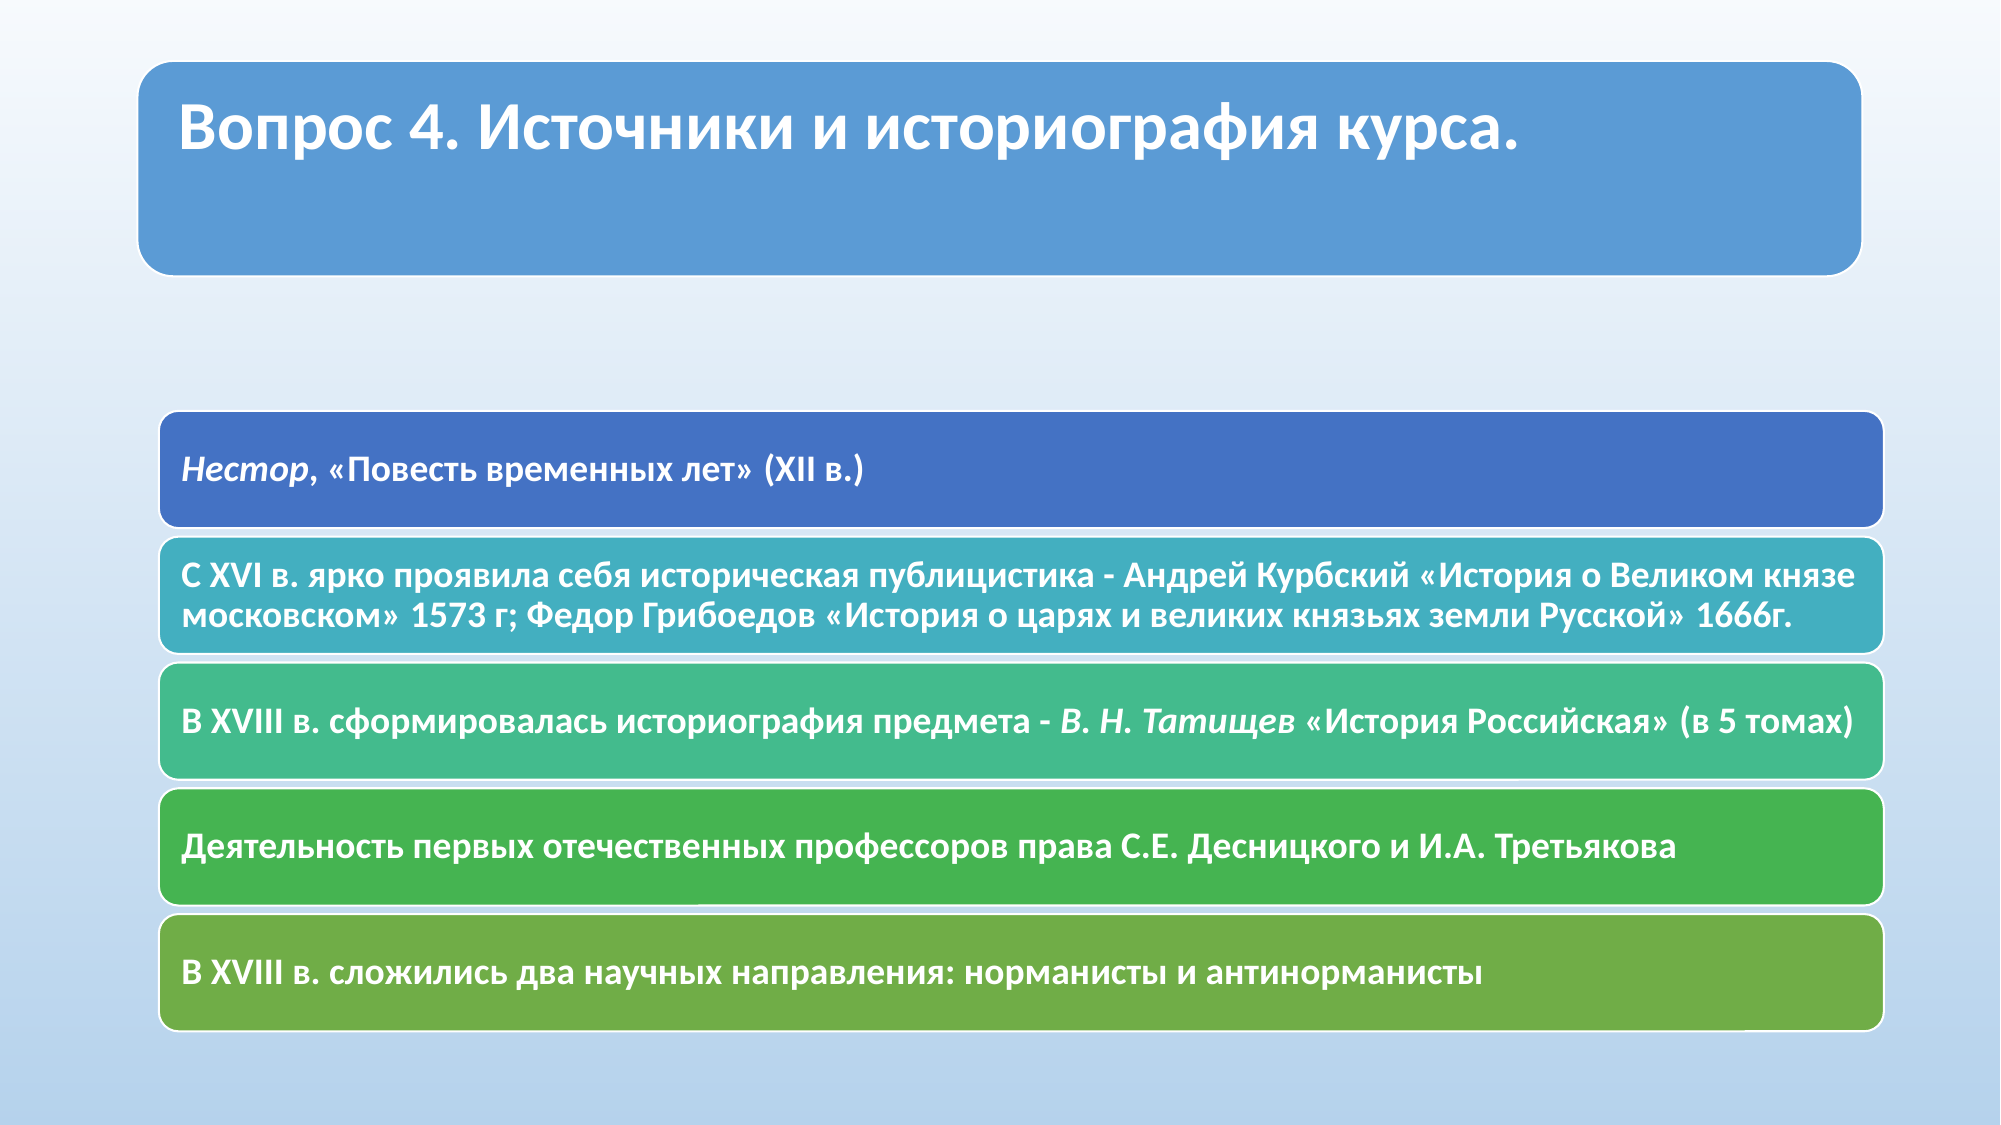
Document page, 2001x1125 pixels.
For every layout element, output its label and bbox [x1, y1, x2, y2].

text_box [137, 59, 1863, 278]
list [158, 317, 1884, 1125]
